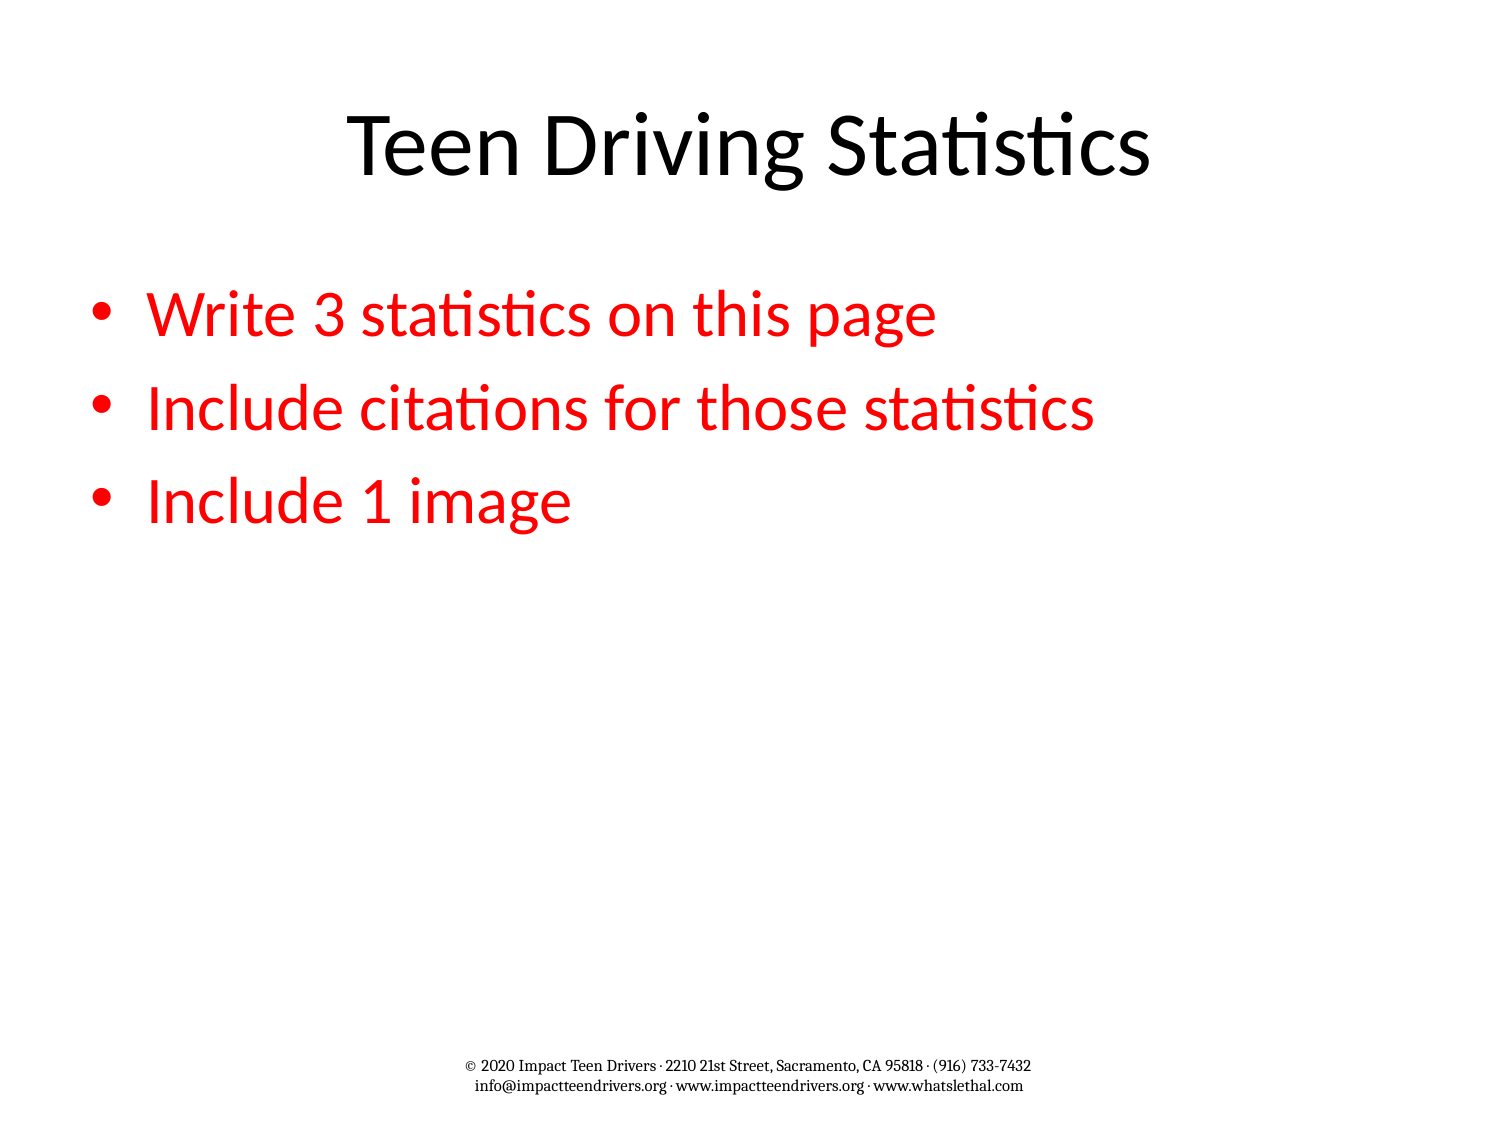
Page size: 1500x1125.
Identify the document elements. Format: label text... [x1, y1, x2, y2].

text_box © 2020 Impact Teen Drivers · 2210 21st Street, Sacramento, CA 95818 · (916) 733-7432 info@impactteendrivers.org · www.impactteendrivers.org · www.whatslethal.com [46, 1039, 1454, 1114]
list Write 3 statistics on this page Include citations for those statistics Include 1 image [75, 262, 1425, 1005]
title Teen Driving Statistics [75, 45, 1425, 233]
